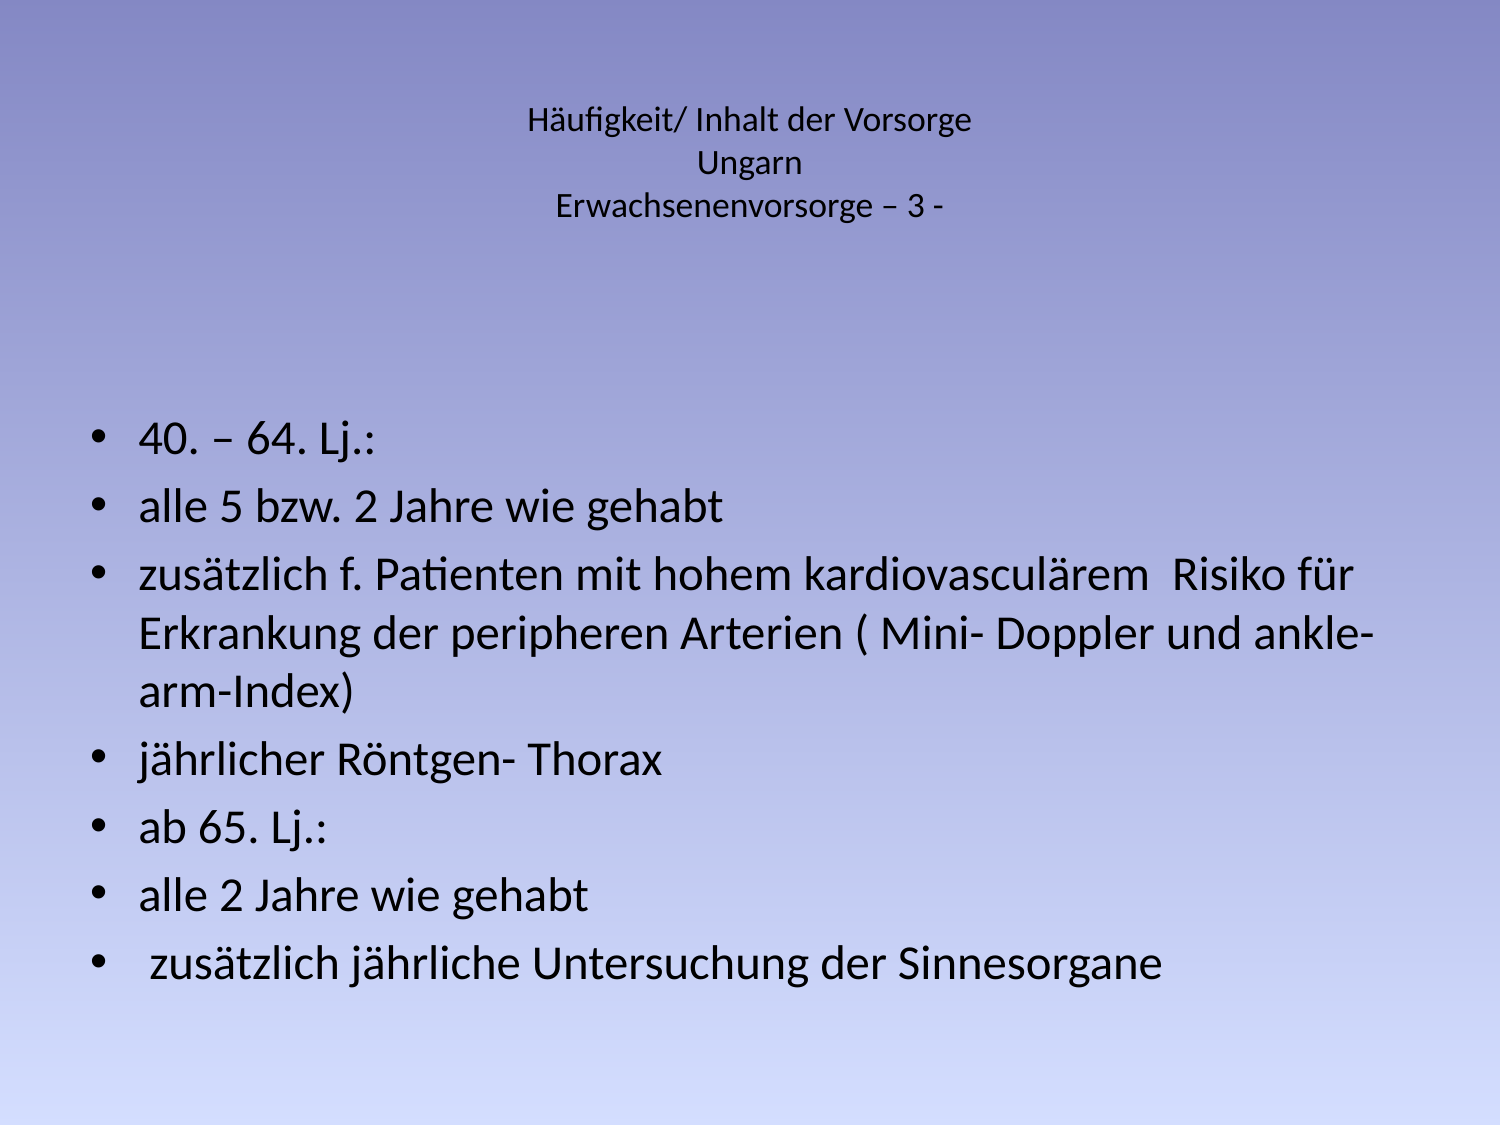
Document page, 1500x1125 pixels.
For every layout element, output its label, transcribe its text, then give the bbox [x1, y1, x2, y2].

title Häufigkeit/ Inhalt der Vorsorge Ungarn Erwachsenenvorsorge – 3 - [75, 45, 1425, 233]
list 40. – 64. Lj.: alle 5 bzw. 2 Jahre wie gehabt zusätzlich f. Patienten mit hohem kardiovasculärem Risiko für Erkrankung der peripheren Arterien ( Mini- Doppler und ankle- arm-Index) jährlicher Röntgen- Thorax ab 65. Lj.: alle 2 Jahre wie gehabt zusätzlich jährliche Untersuchung der Sinnesorgane [75, 262, 1425, 1005]
